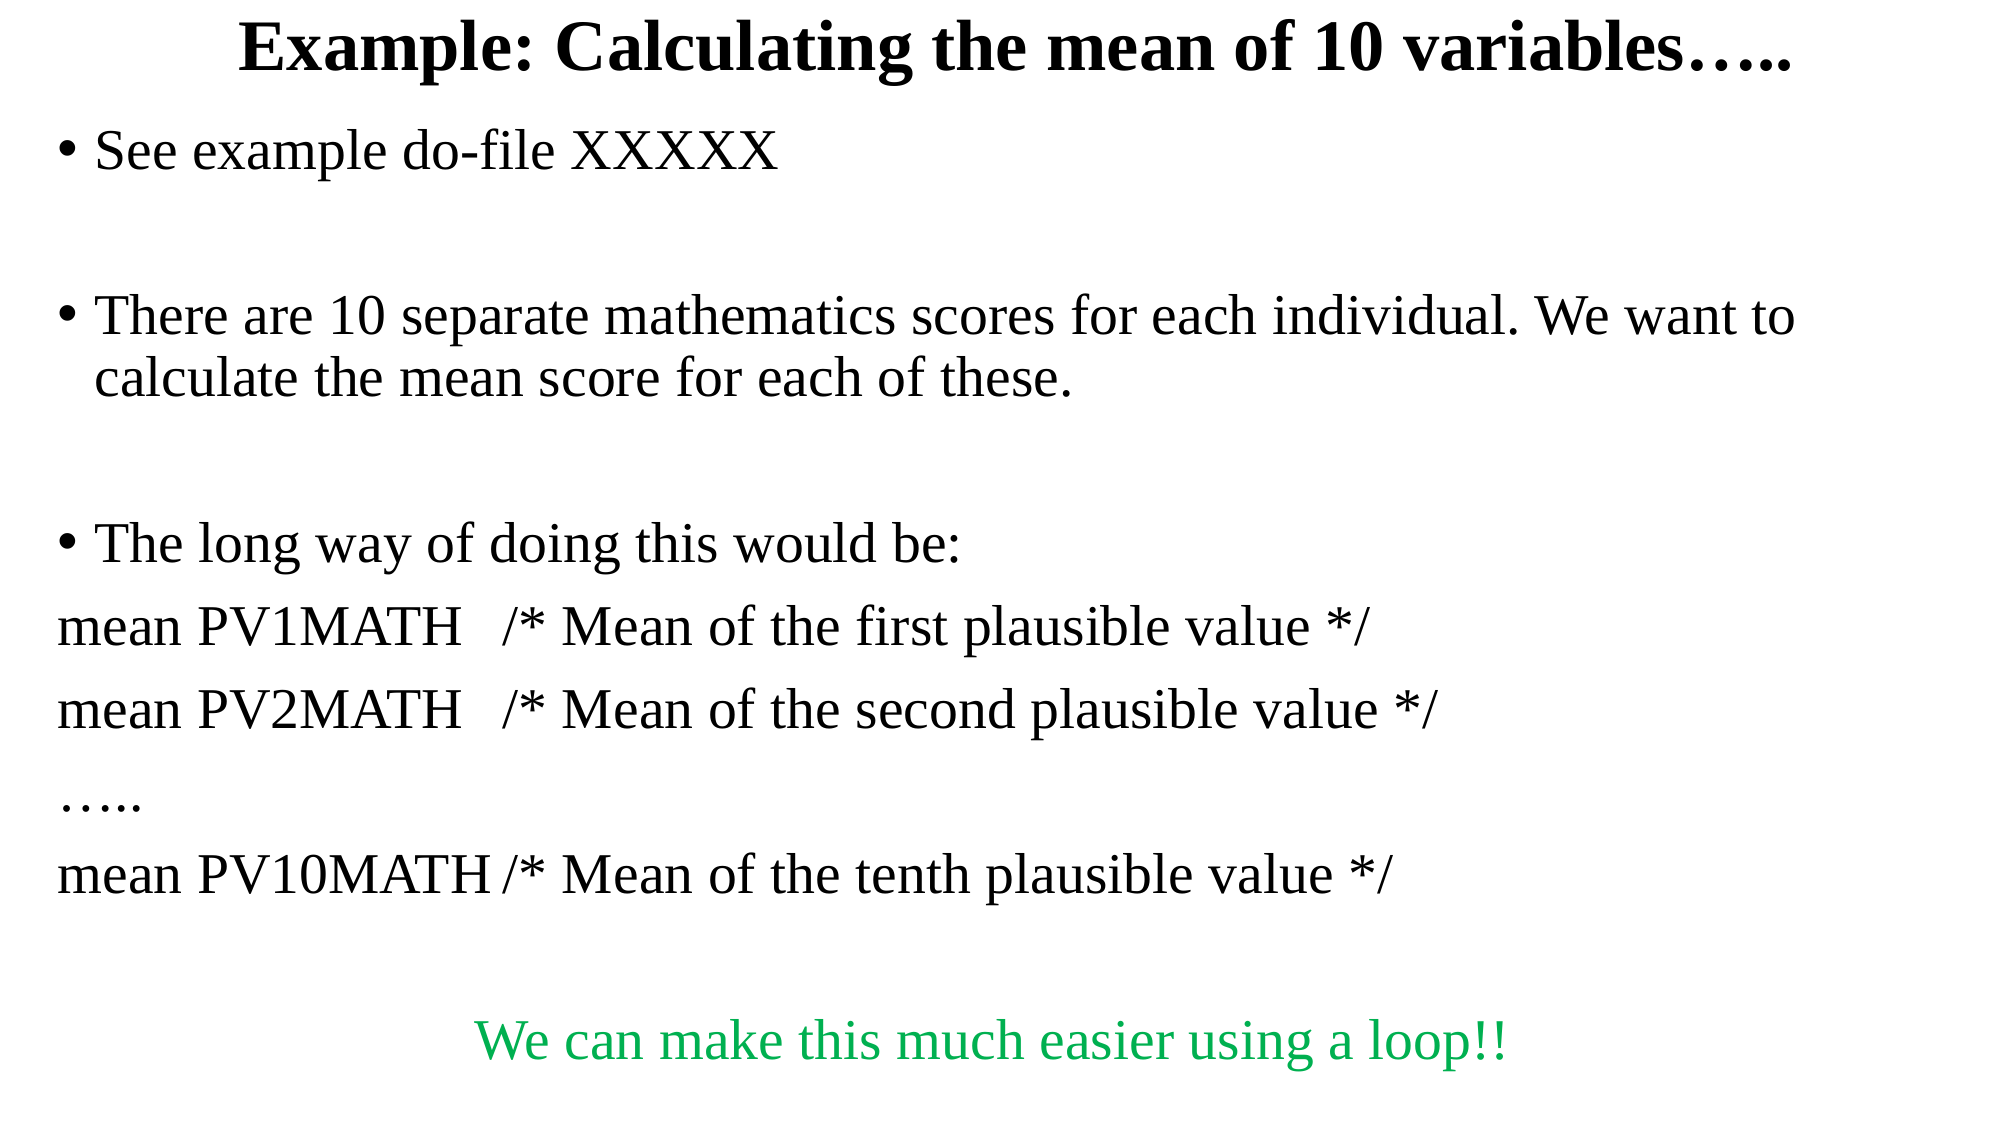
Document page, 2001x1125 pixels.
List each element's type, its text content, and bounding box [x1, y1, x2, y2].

title Example: Calculating the mean of 10 variables….. [98, 0, 1936, 95]
list See example do-file XXXXX There are 10 separate mathematics scores for each individual. We want to calculate the mean score for each of these. The long way of doing this would be: mean PV1MATH /* Mean of the first plausible value */ mean PV2MATH /* Mean of the second plausible value */ ….. mean PV10MATH /* Mean of the tenth plausible value */ We can make this much easier using a loop!! [42, 111, 1959, 1080]
